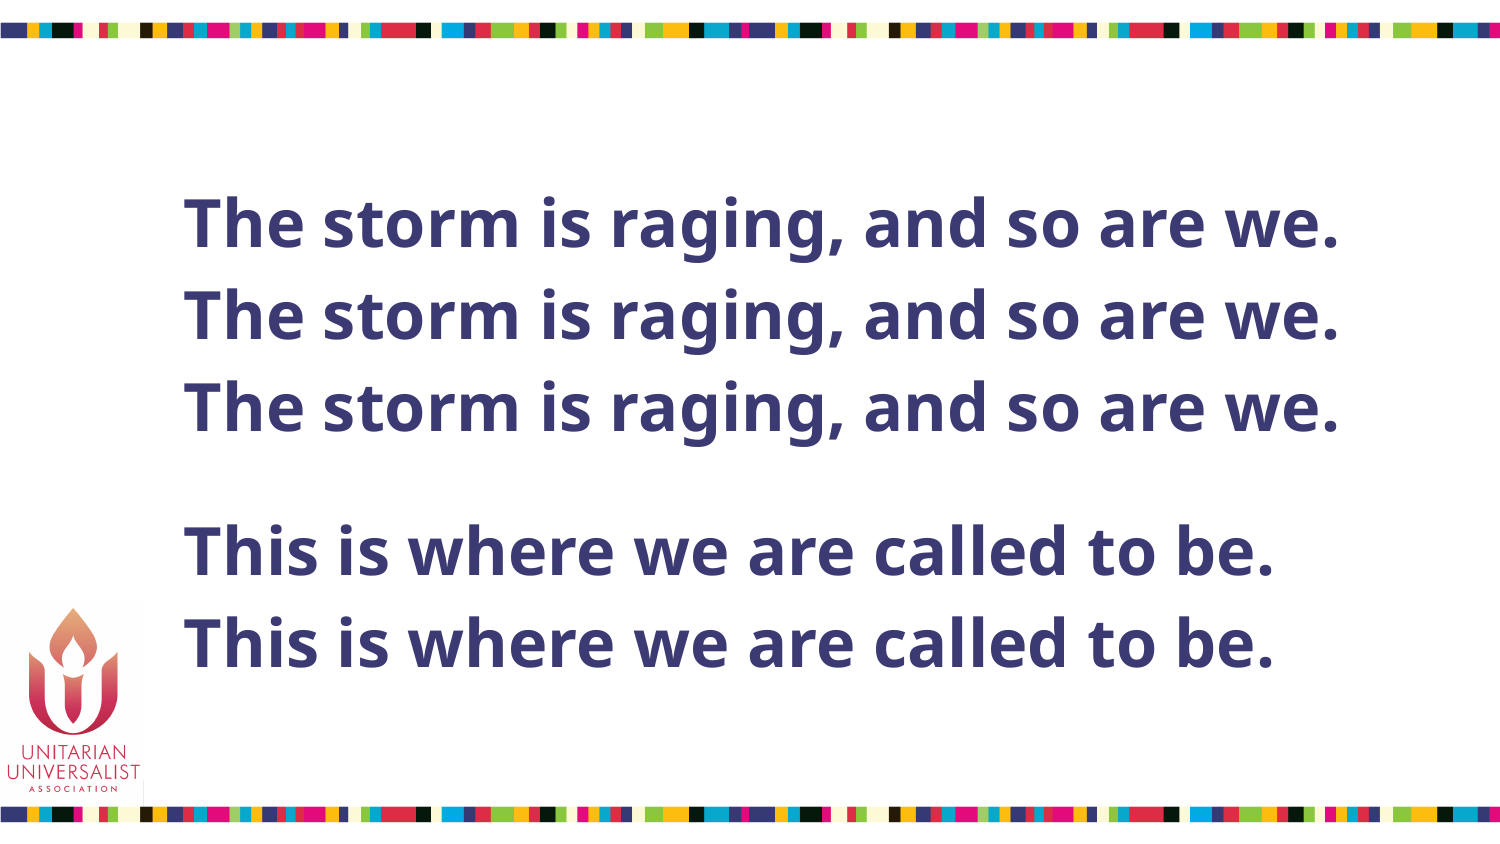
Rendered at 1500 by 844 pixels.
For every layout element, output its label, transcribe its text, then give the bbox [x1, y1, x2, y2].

text_box The storm is raging, and so are we. The storm is raging, and so are we. The storm is raging, and so are we. This is where we are called to be. This is where we are called to be. [168, 154, 1421, 696]
picture [0, 600, 1500, 824]
picture [0, 22, 1500, 40]
